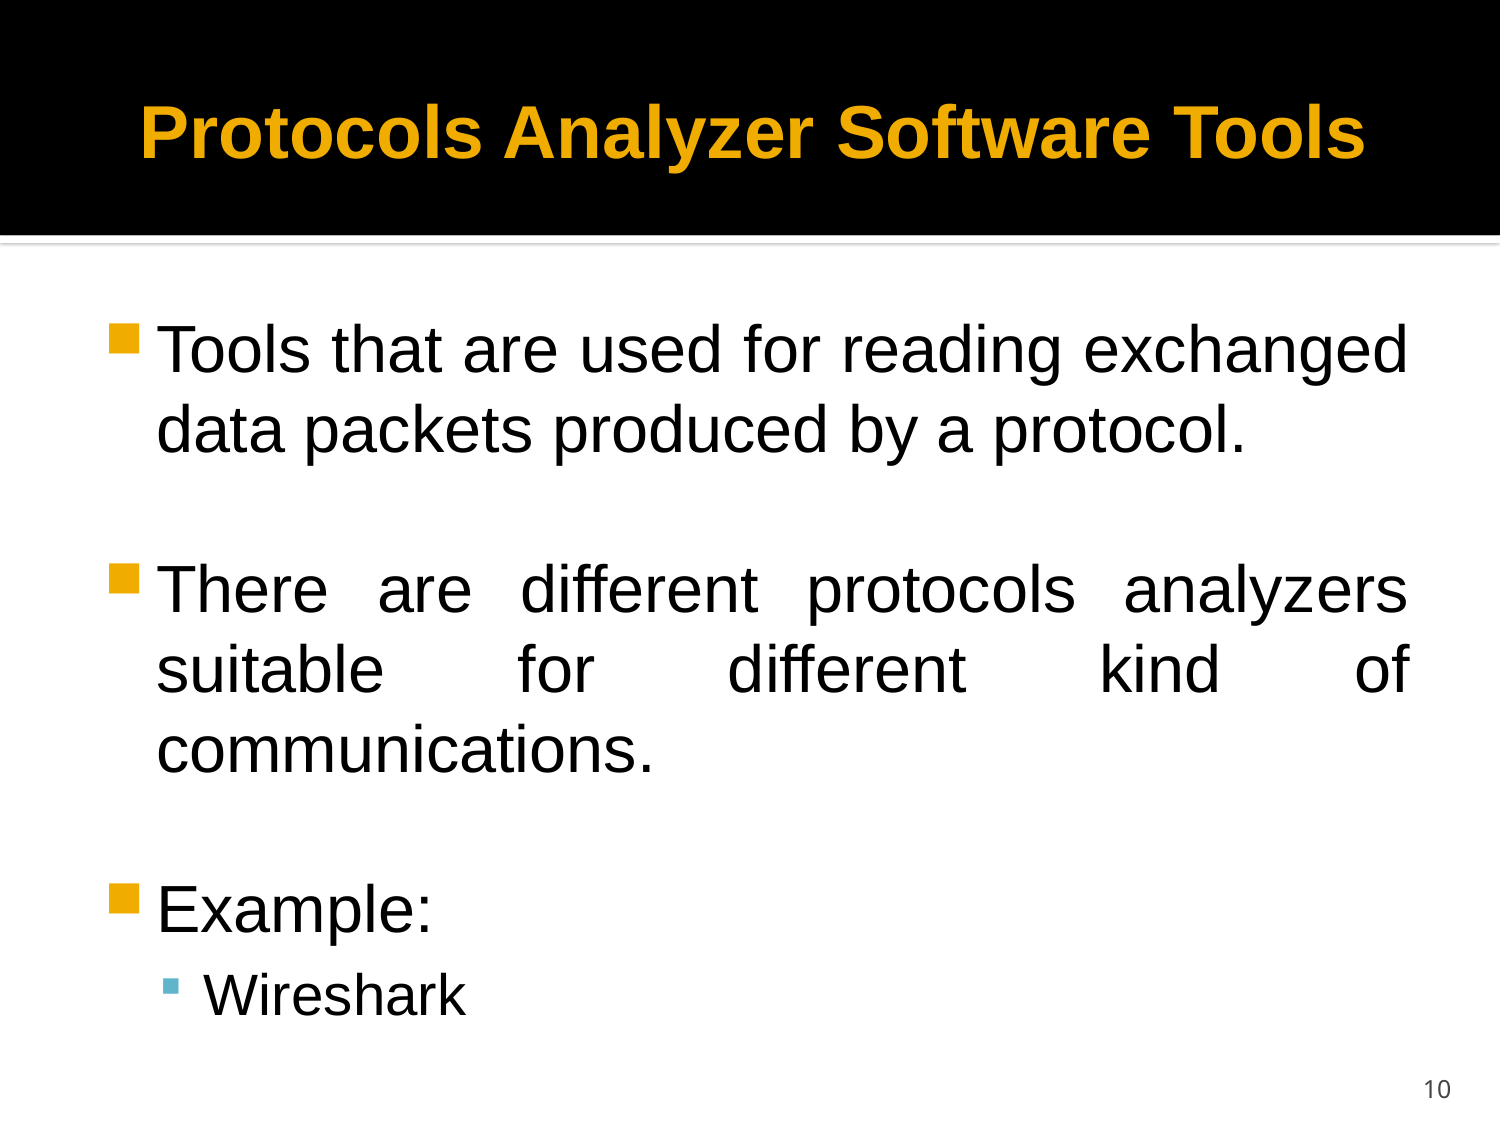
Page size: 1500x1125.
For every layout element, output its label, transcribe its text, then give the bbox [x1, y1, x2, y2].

title Protocols Analyzer Software Tools [75, 25, 1425, 231]
list Tools that are used for reading exchanged data packets produced by a protocol. There are different protocols analyzers suitable for different kind of communications. Example: Wireshark [75, 291, 1425, 1050]
slide_number 10 [1345, 1062, 1467, 1108]
